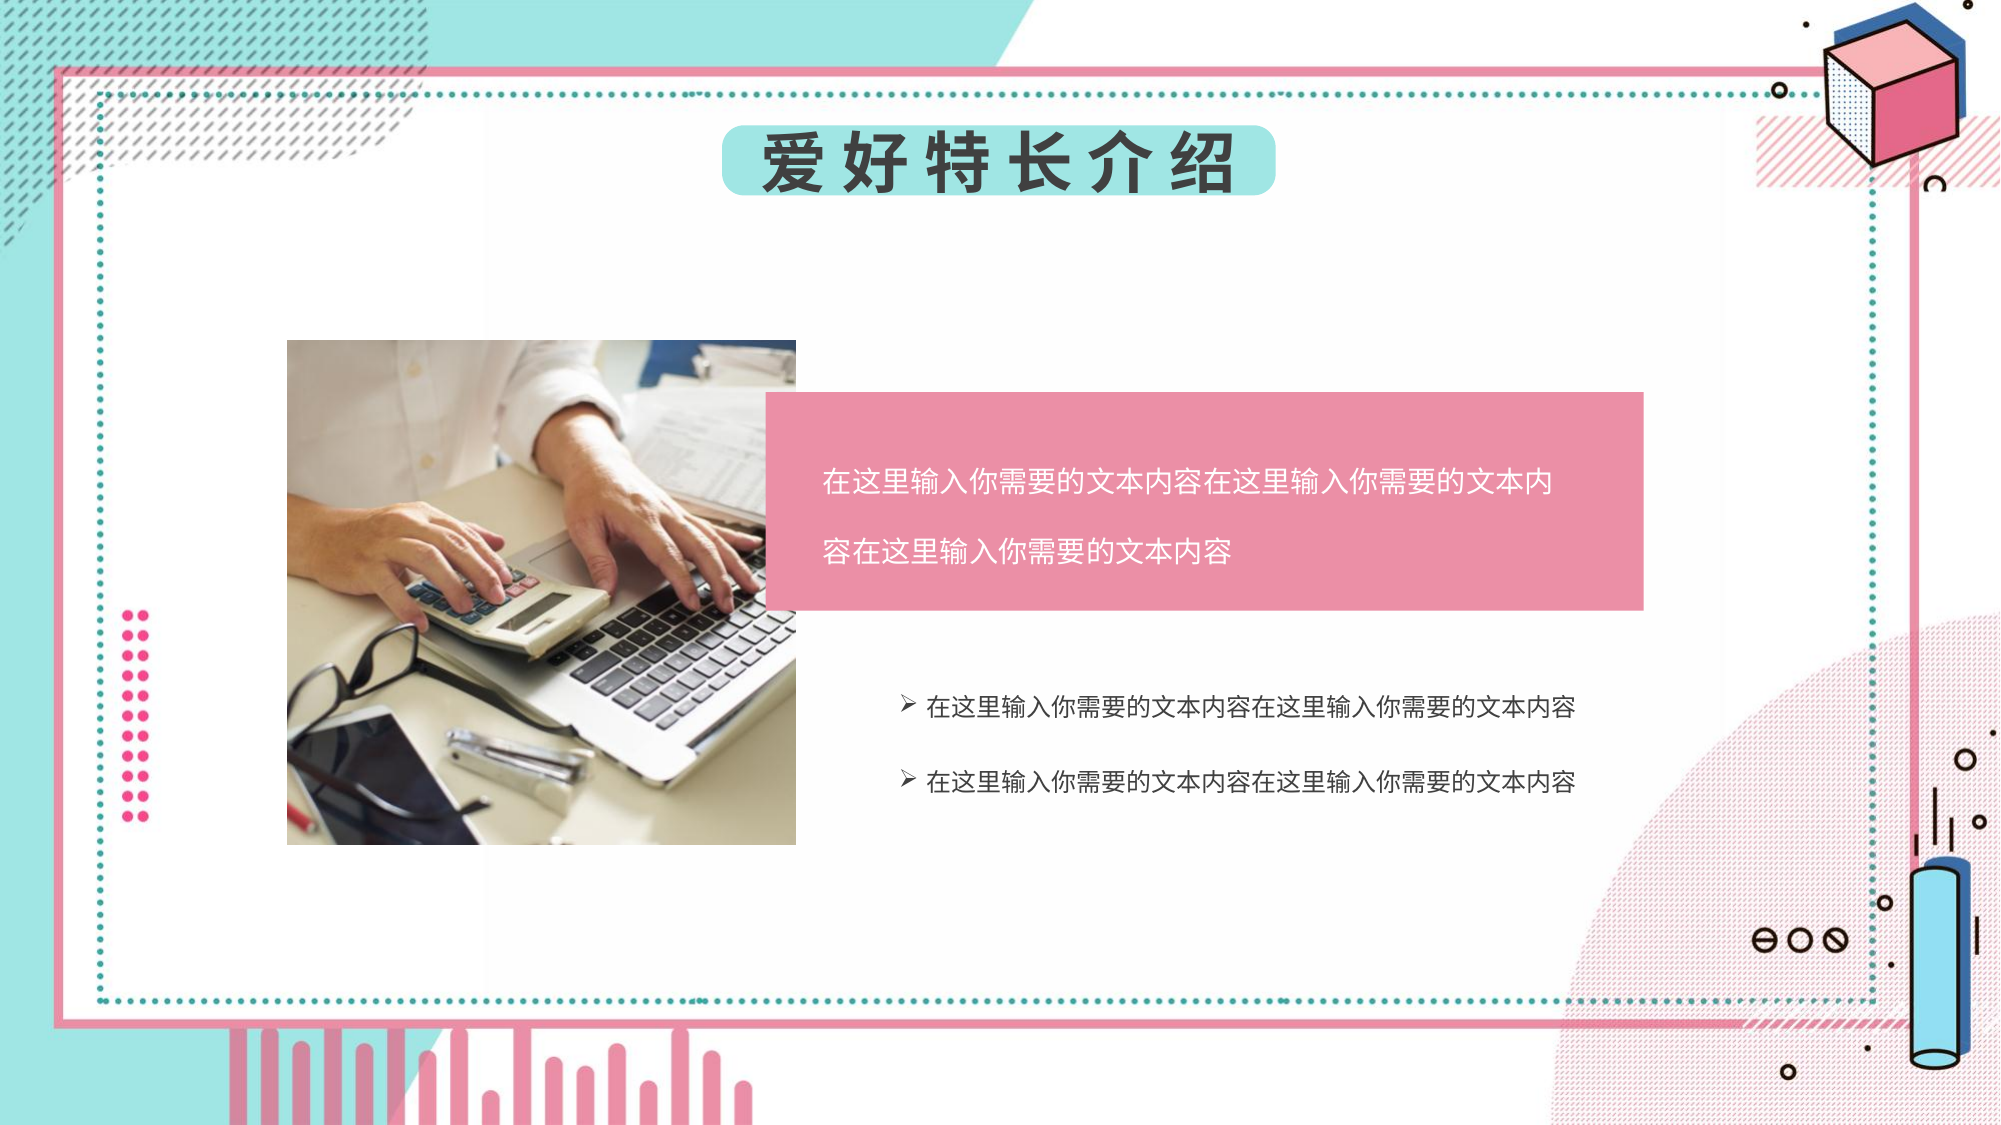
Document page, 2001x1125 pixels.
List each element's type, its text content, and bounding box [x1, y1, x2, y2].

text_box [796, 391, 1645, 612]
text_box 在这里输入你需要的文本内容在这里输入你需要的文本内容 在这里输入你需要的文本内容在这里输入你需要的文本内容 [884, 639, 1668, 805]
picture [0, 0, 2001, 1125]
text_box 爱 好 特 长 介 绍 [721, 124, 1277, 197]
text_box 在这里输入你需要的文本内容在这里输入你需要的文本内容在这里输入你需要的文本内容 [808, 421, 1592, 576]
